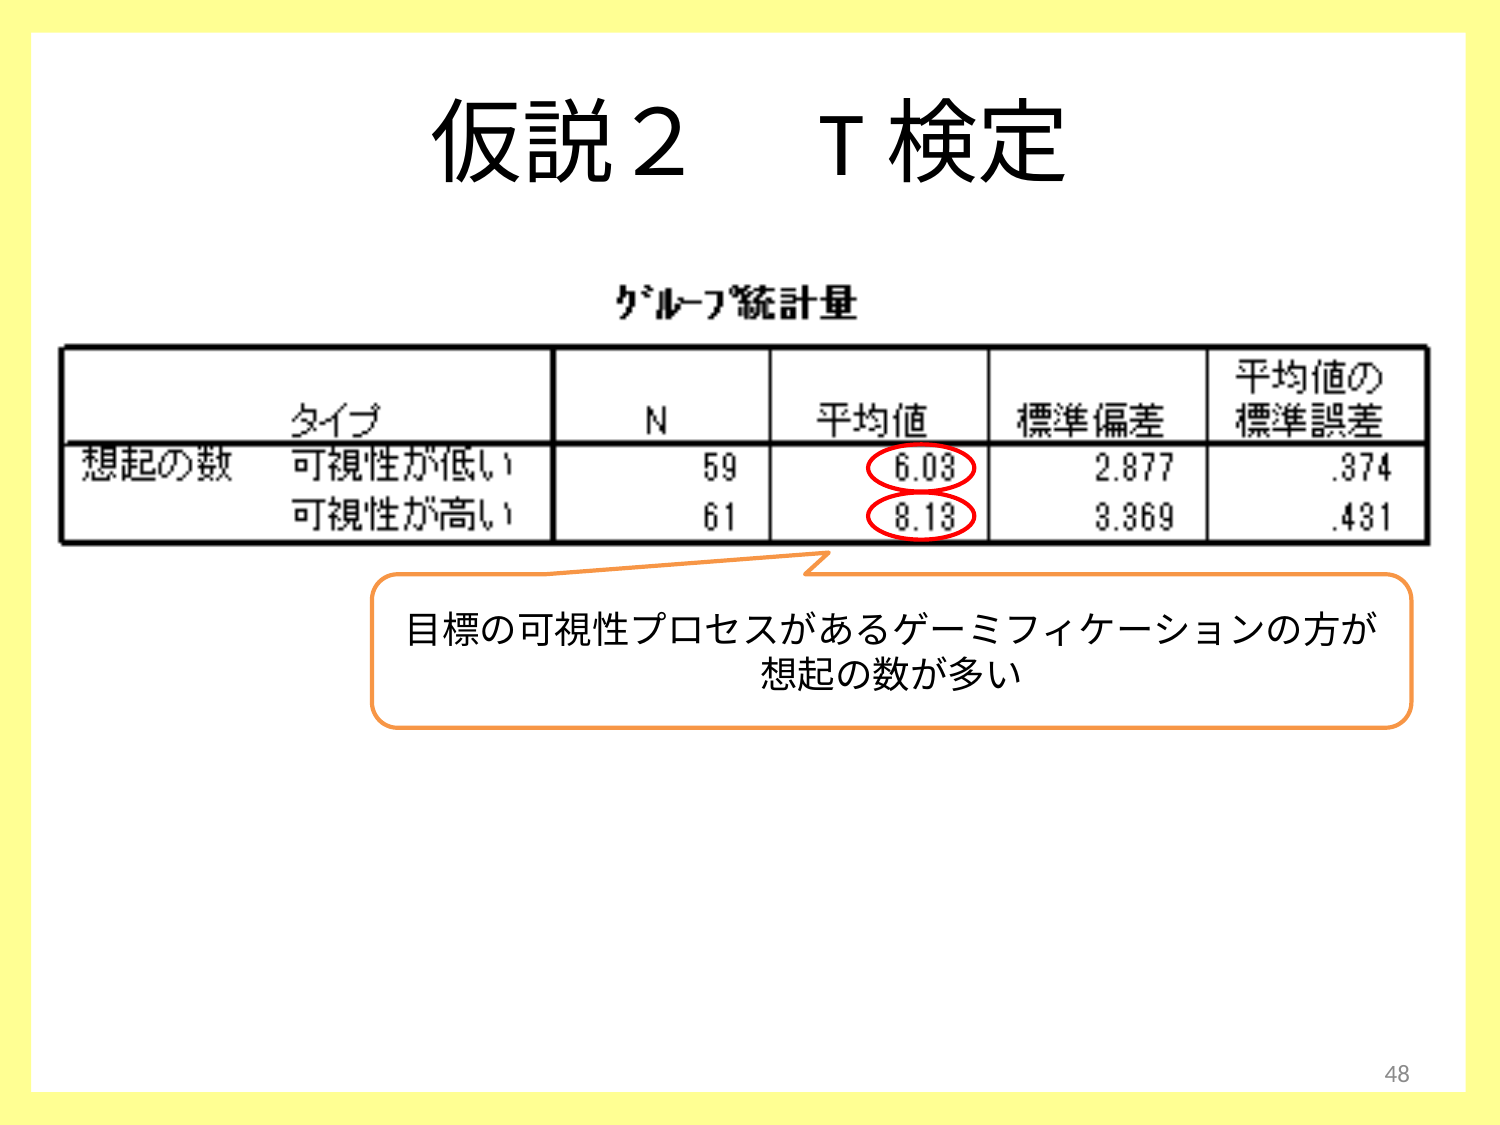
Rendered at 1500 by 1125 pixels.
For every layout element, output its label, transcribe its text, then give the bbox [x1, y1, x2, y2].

text_box [0, 35, 1464, 1125]
text_box [0, 0, 1500, 1125]
title 仮説２ T検定 [75, 45, 1425, 233]
picture [29, 255, 1483, 575]
slide_number 48 [1074, 1042, 1425, 1103]
text_box 目標の可視性プロセスがあるゲーミフィケーションの方が 想起の数が多い [369, 582, 1414, 730]
